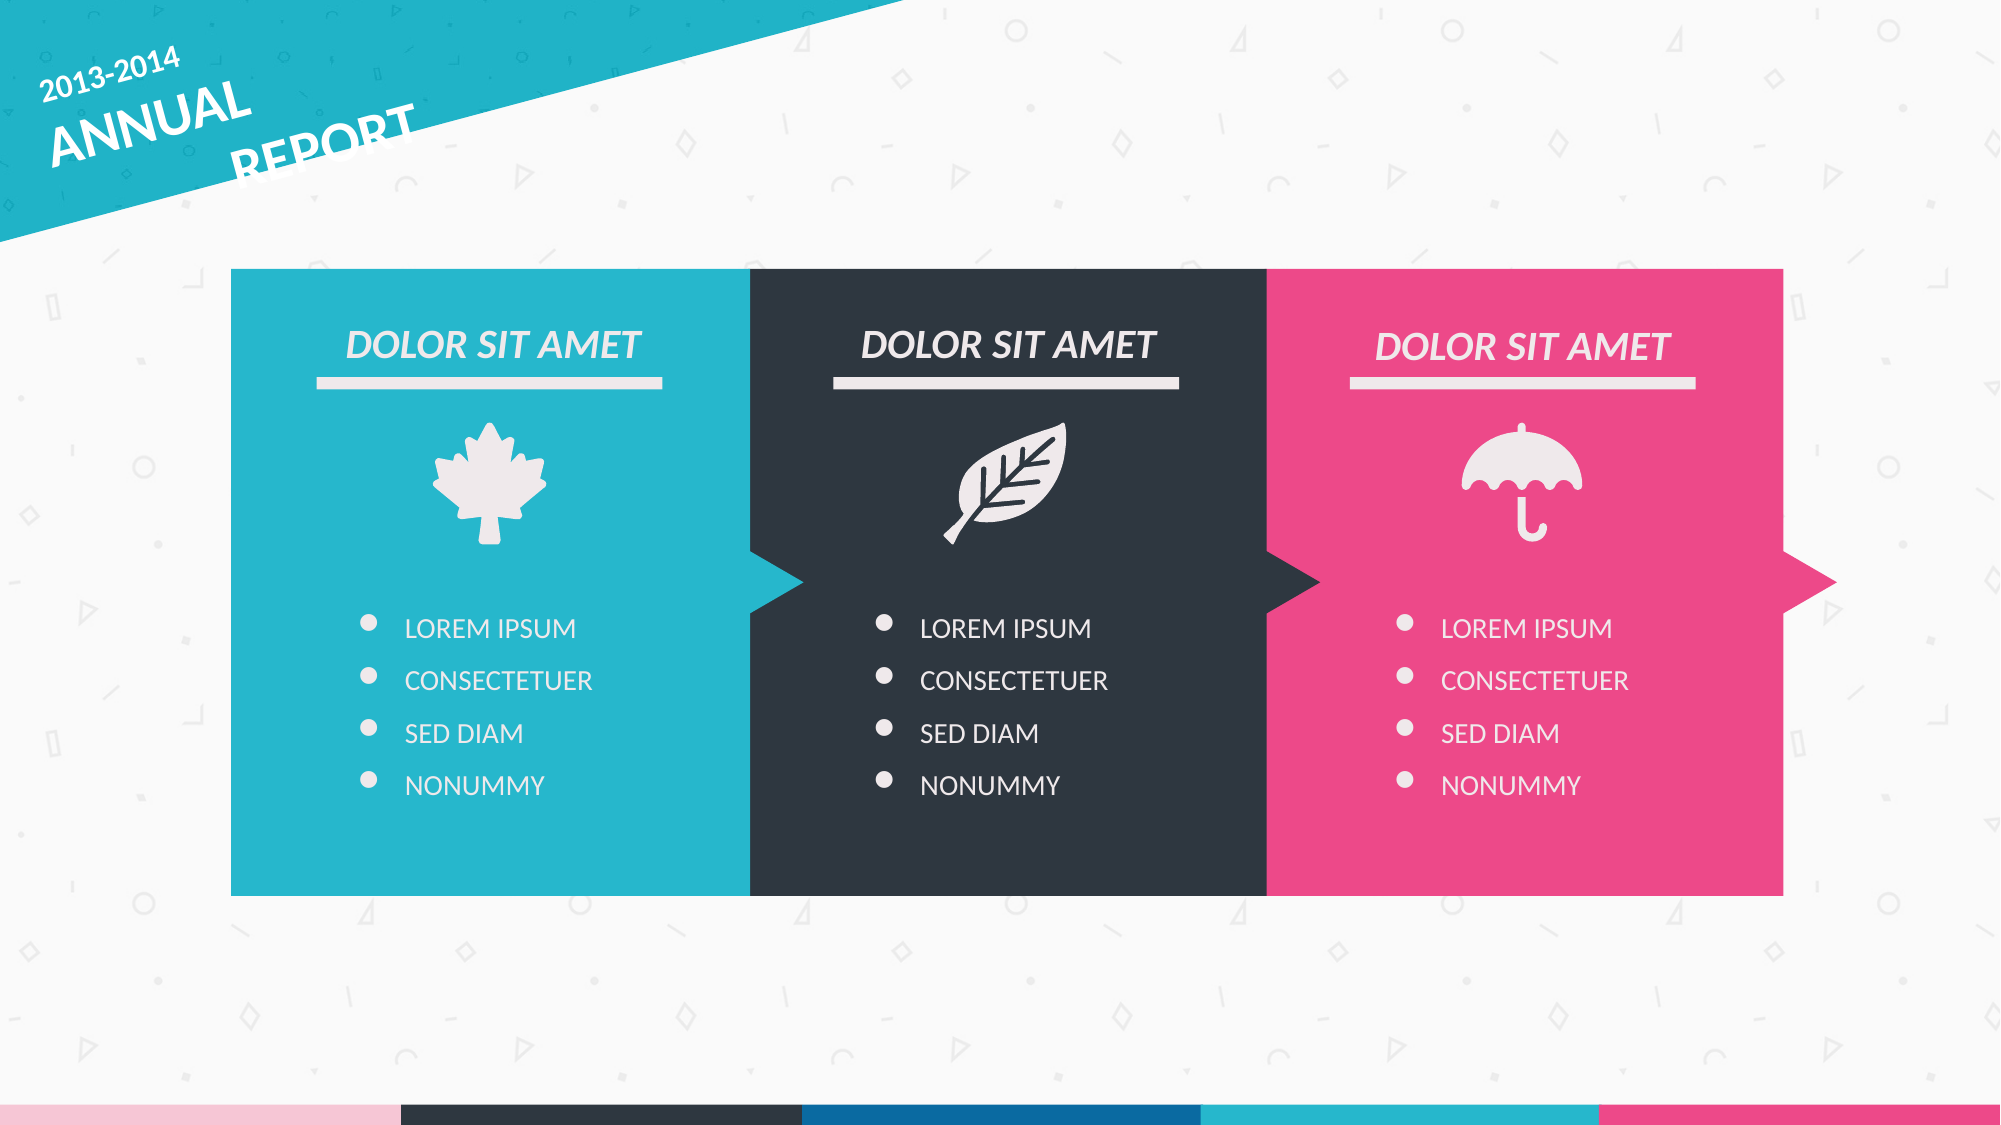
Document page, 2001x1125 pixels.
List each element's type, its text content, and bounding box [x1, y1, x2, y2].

text_box LOREM IPSUM CONSECTETUER SED DIAM NONUMMY [858, 584, 1144, 809]
text_box [316, 377, 663, 390]
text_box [0, 1104, 2000, 1125]
text_box [943, 422, 1067, 545]
picture [0, 0, 2001, 1125]
text_box [1349, 377, 1696, 390]
text_box [751, 268, 1321, 896]
text_box [1267, 268, 1837, 896]
text_box [432, 422, 547, 545]
text_box 2013-2014 ANNUAL REPORT [10, 0, 443, 258]
text_box [0, 0, 265, 243]
text_box LOREM IPSUM CONSECTETUER SED DIAM NONUMMY [1379, 584, 1665, 809]
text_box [1461, 422, 1583, 542]
text_box [231, 268, 804, 896]
text_box [401, 0, 904, 126]
text_box DOLOR SIT AMET [330, 309, 656, 375]
text_box DOLOR SIT AMET [1360, 311, 1686, 377]
text_box [833, 377, 1180, 390]
text_box DOLOR SIT AMET [846, 309, 1172, 375]
text_box LOREM IPSUM CONSECTETUER SED DIAM NONUMMY [343, 584, 628, 809]
